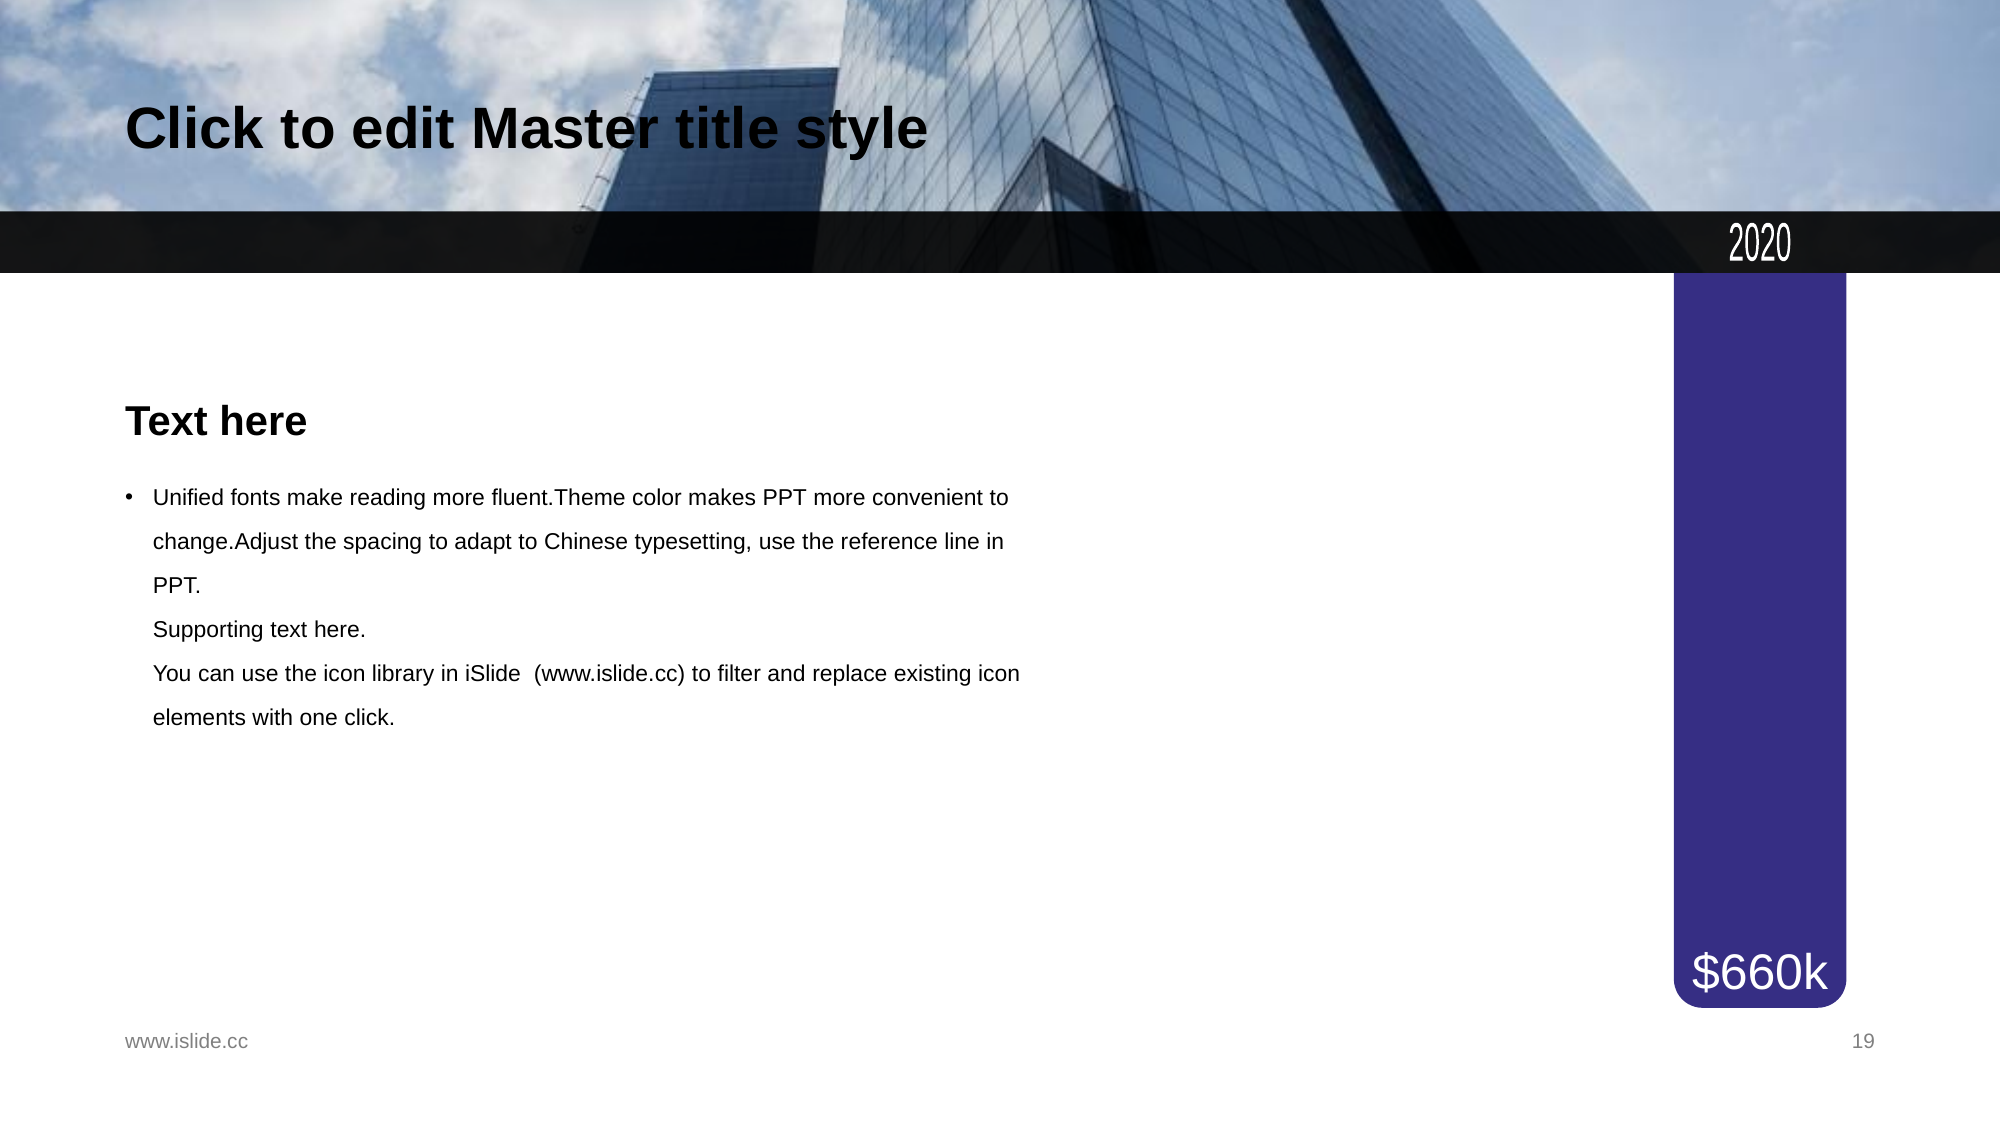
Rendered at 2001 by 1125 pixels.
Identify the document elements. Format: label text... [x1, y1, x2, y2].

slide_number 19 [1412, 1023, 1890, 1058]
footer www.islide.cc [109, 1023, 790, 1058]
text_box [0, 0, 2000, 1008]
